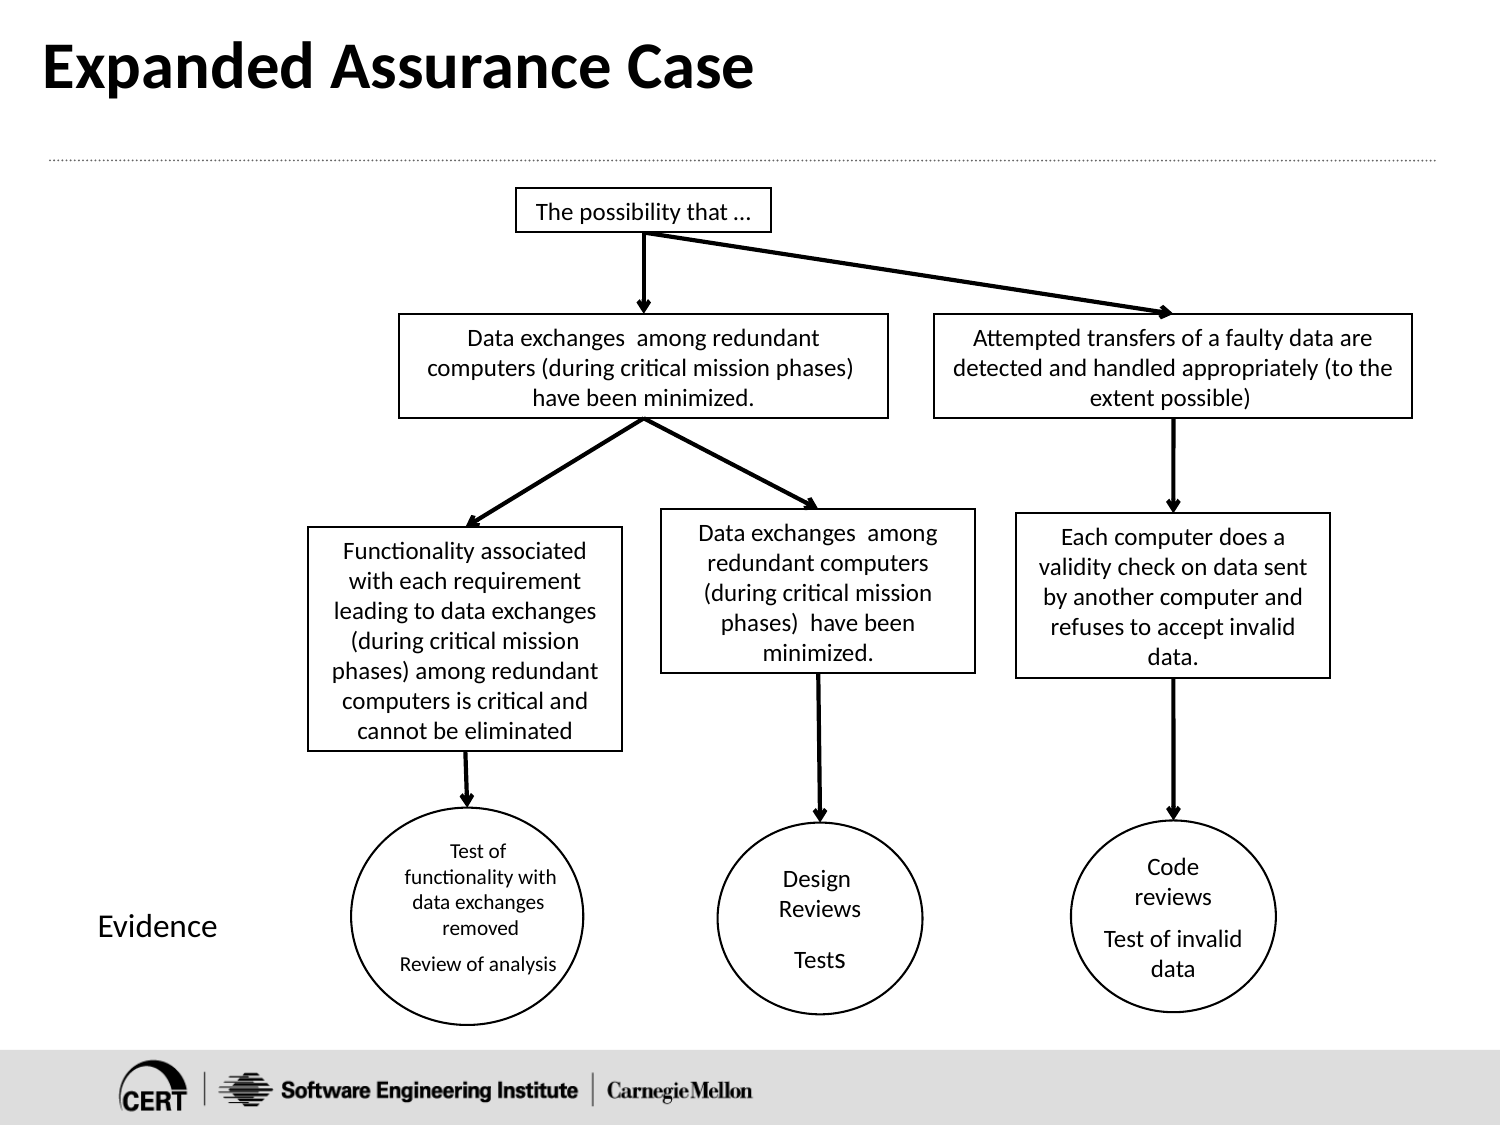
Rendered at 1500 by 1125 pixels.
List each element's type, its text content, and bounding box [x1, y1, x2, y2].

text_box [87, 187, 1413, 1026]
title Expanded Assurance Case [42, 37, 1434, 155]
picture [102, 1056, 765, 1117]
